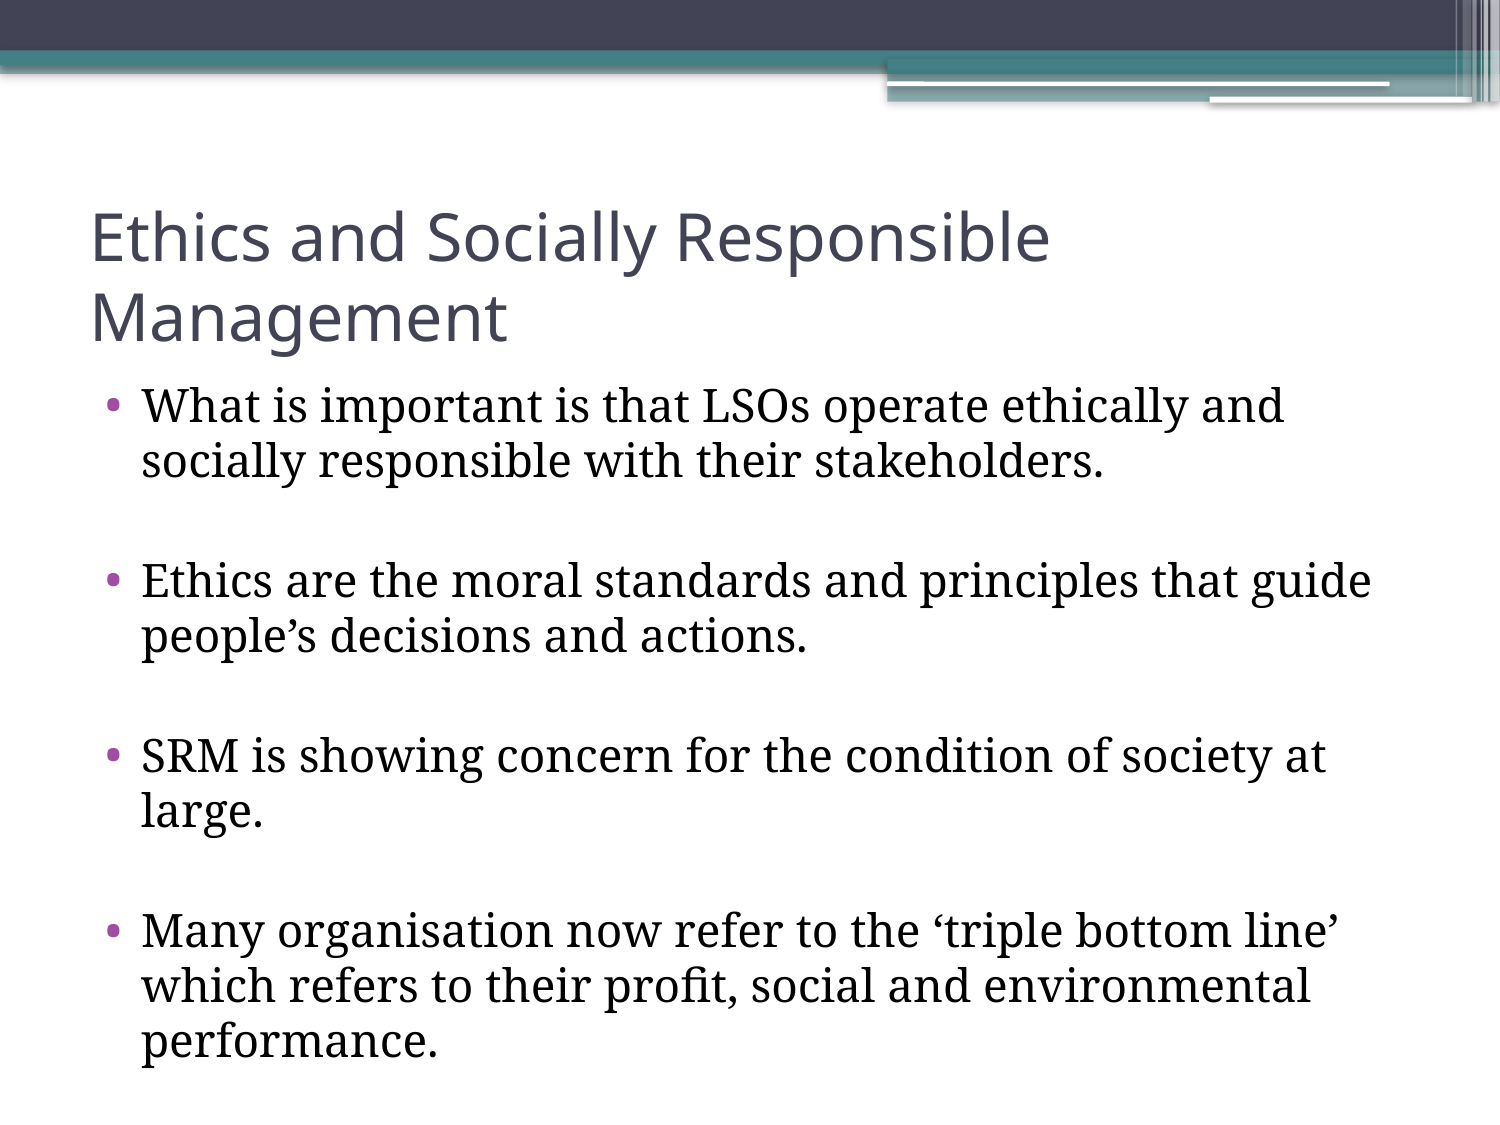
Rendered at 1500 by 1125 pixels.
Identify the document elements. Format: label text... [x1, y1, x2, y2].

list What is important is that LSOs operate ethically and socially responsible with their stakeholders. Ethics are the moral standards and principles that guide people’s decisions and actions. SRM is showing concern for the condition of society at large. Many organisation now refer to the ‘triple bottom line’ which refers to their profit, social and environmental performance. [75, 368, 1425, 1079]
title Ethics and Socially Responsible Management [75, 187, 1425, 363]
